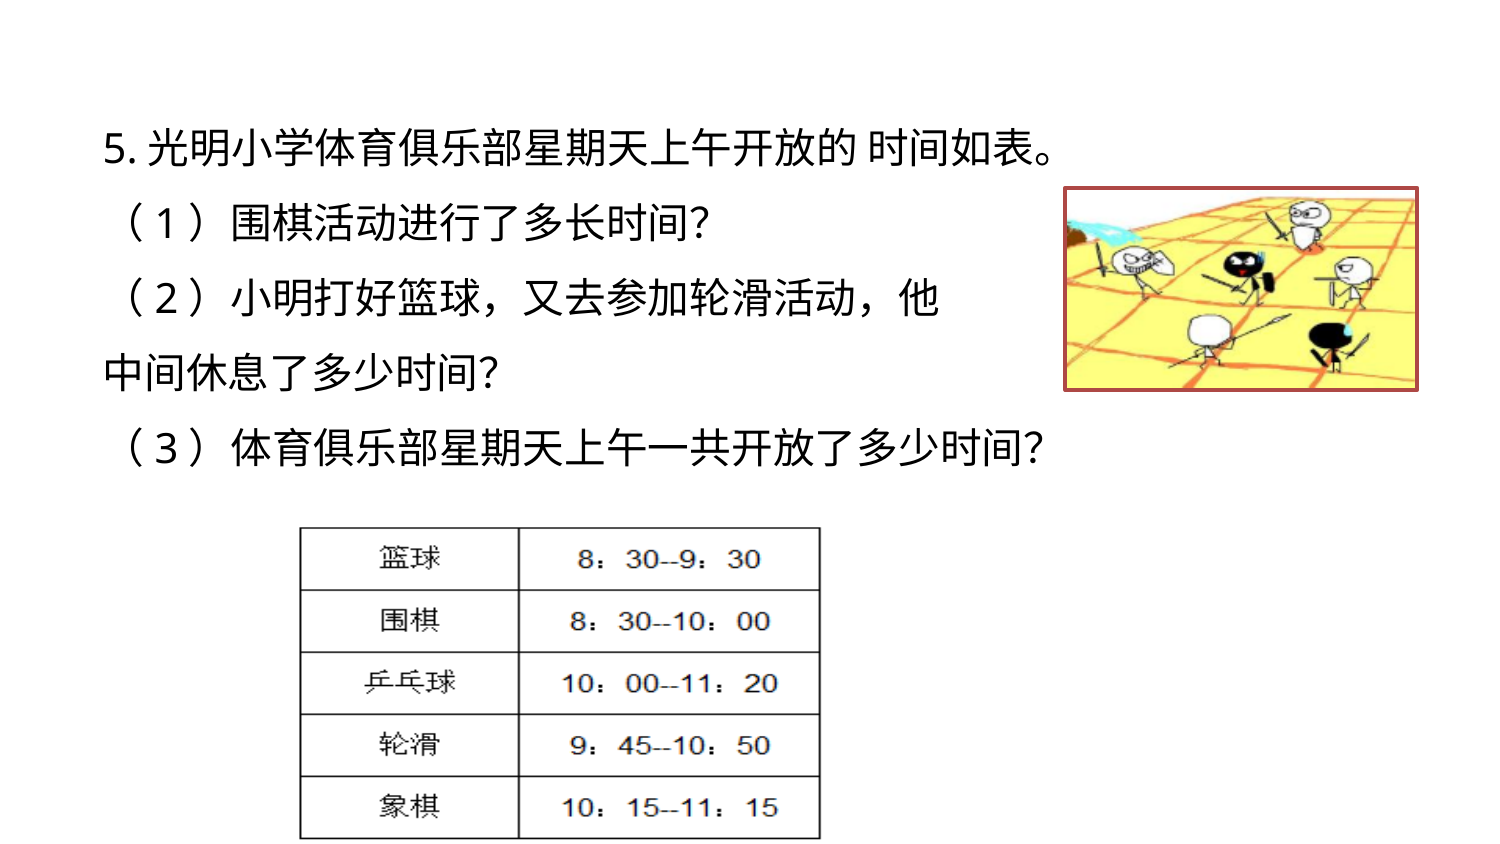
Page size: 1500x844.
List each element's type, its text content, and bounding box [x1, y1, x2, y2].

text_box 5.光明小学体育俱乐部星期天上午开放的 时间如表。 （1）围棋活动进行了多长时间？ （2）小明打好篮球，又去参加轮滑活动，他 中间休息了多少时间？ （3）体育俱乐部星期天上午一共开放了多少时间？ [87, 89, 1340, 480]
picture [1067, 189, 1416, 388]
picture [298, 526, 825, 844]
